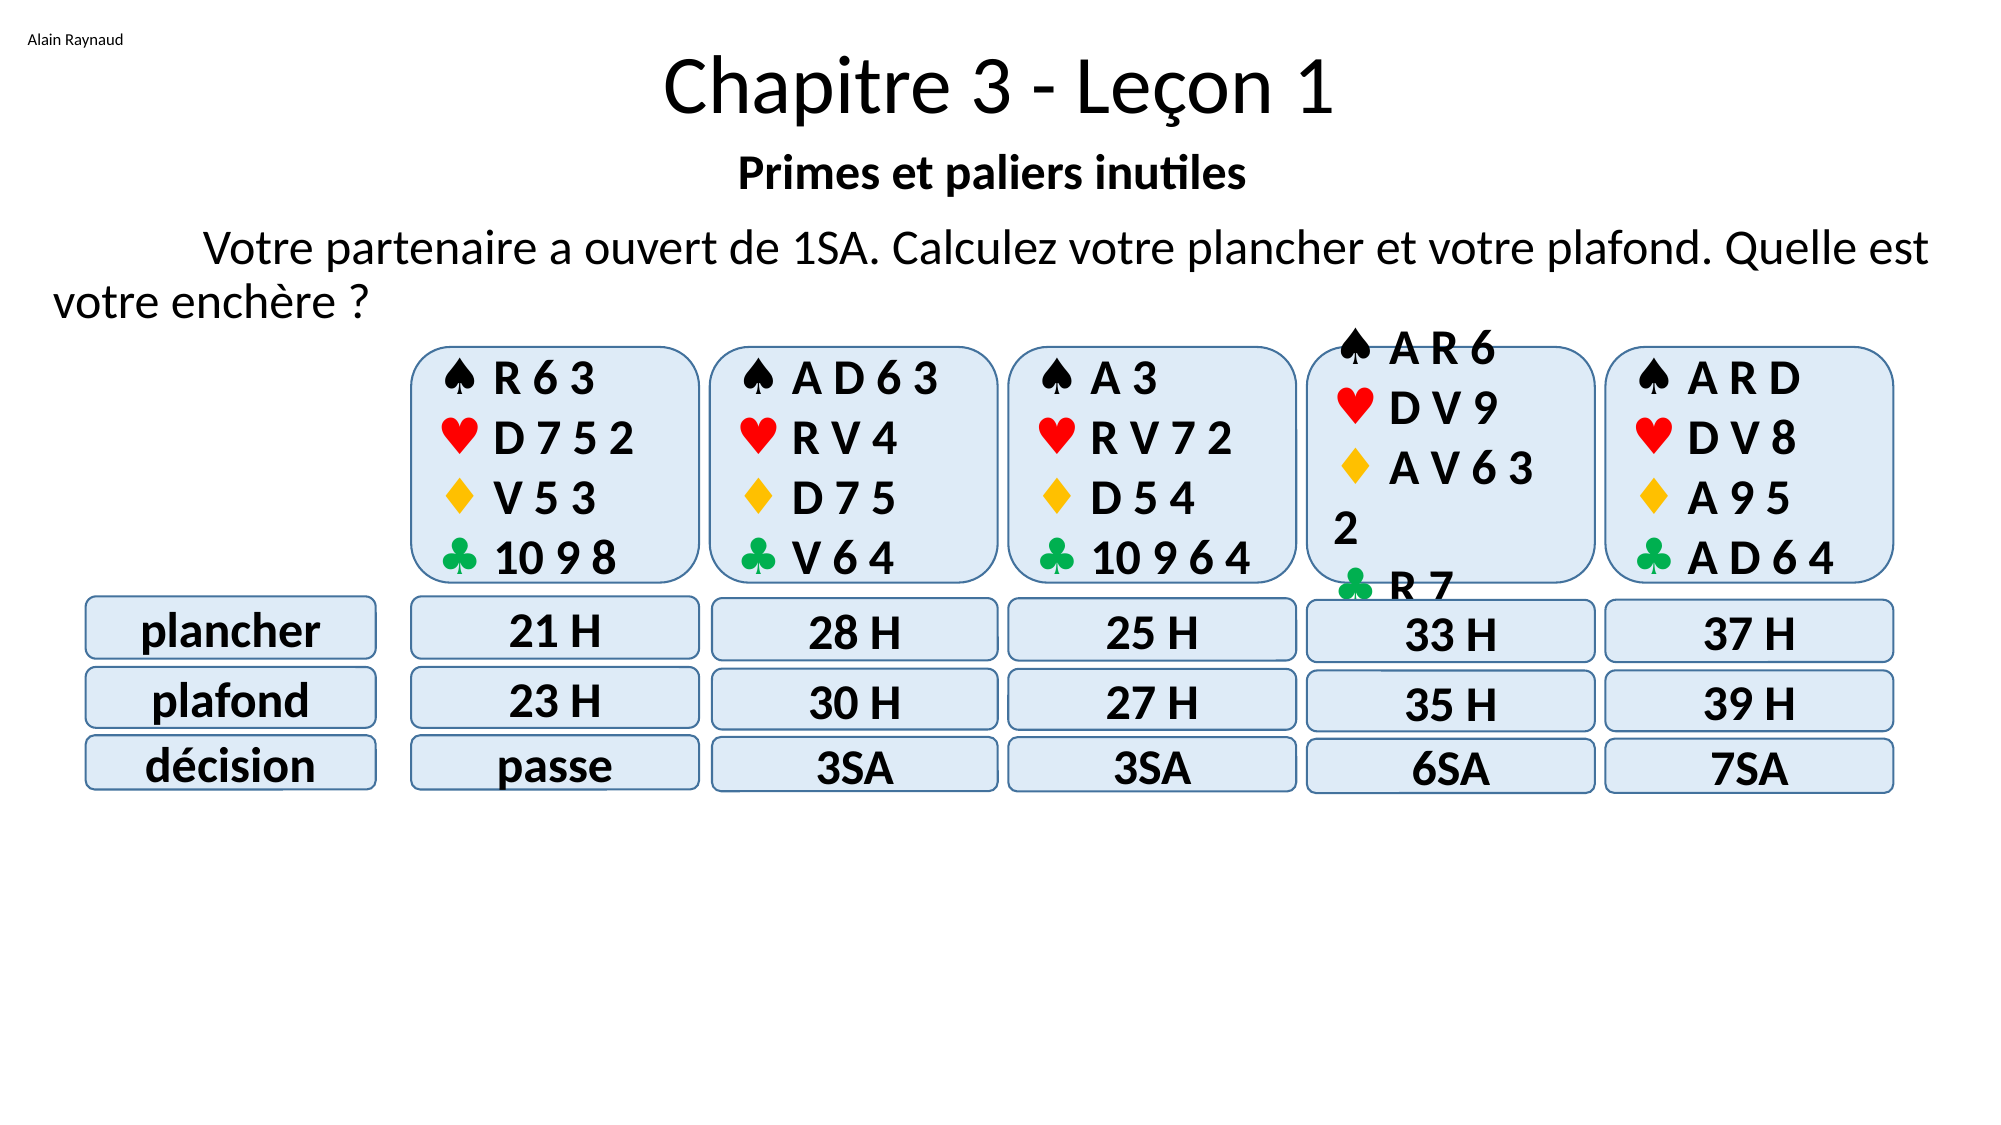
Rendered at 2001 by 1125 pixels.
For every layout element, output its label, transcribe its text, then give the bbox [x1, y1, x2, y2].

text_box passe [410, 734, 701, 791]
text_box 7SA [1604, 737, 1895, 794]
text_box plafond [84, 665, 377, 729]
text_box Alain Raynaud [12, 21, 147, 57]
text_box ♠ A 3 ♥ R V 7 2 ♦ D 5 4 ♣ 10 9 6 4 [1007, 345, 1298, 584]
text_box 23 H [410, 665, 701, 729]
text_box 33 H [1305, 598, 1596, 664]
text_box ♠ A R D ♥ D V 8 ♦ A 9 5 ♣ A D 6 4 [1604, 345, 1895, 584]
text_box 30 H [710, 667, 999, 731]
text_box 37 H [1604, 598, 1895, 664]
text_box 28 H [710, 597, 999, 662]
text_box ♠ R 6 3 ♥ D 7 5 2 ♦ V 5 3 ♣ 10 9 8 [410, 345, 701, 584]
text_box 3SA [1007, 736, 1298, 793]
subtitle Primes et paliers inutiles Votre partenaire a ouvert de 1SA. Calculez votre plancher et votre plafond. Quelle est votre enchère ? [37, 139, 1948, 1088]
text_box 3SA [710, 735, 999, 793]
text_box plancher [84, 595, 377, 660]
text_box 6SA [1305, 737, 1596, 795]
text_box Chapitre 3 - Leçon 1 [249, 38, 1750, 140]
text_box ♠ A D 6 3 ♥ R V 4 ♦ D 7 5 ♣ V 6 4 [708, 345, 999, 584]
text_box 39 H [1604, 669, 1895, 733]
text_box 27 H [1007, 667, 1298, 731]
text_box décision [84, 734, 377, 791]
text_box 35 H [1305, 669, 1596, 733]
text_box ♠ A R 6 ♥ D V 9 ♦ A V 6 3 2 ♣ R 7 [1305, 345, 1596, 584]
text_box 25 H [1007, 597, 1298, 662]
text_box 21 H [410, 595, 701, 660]
